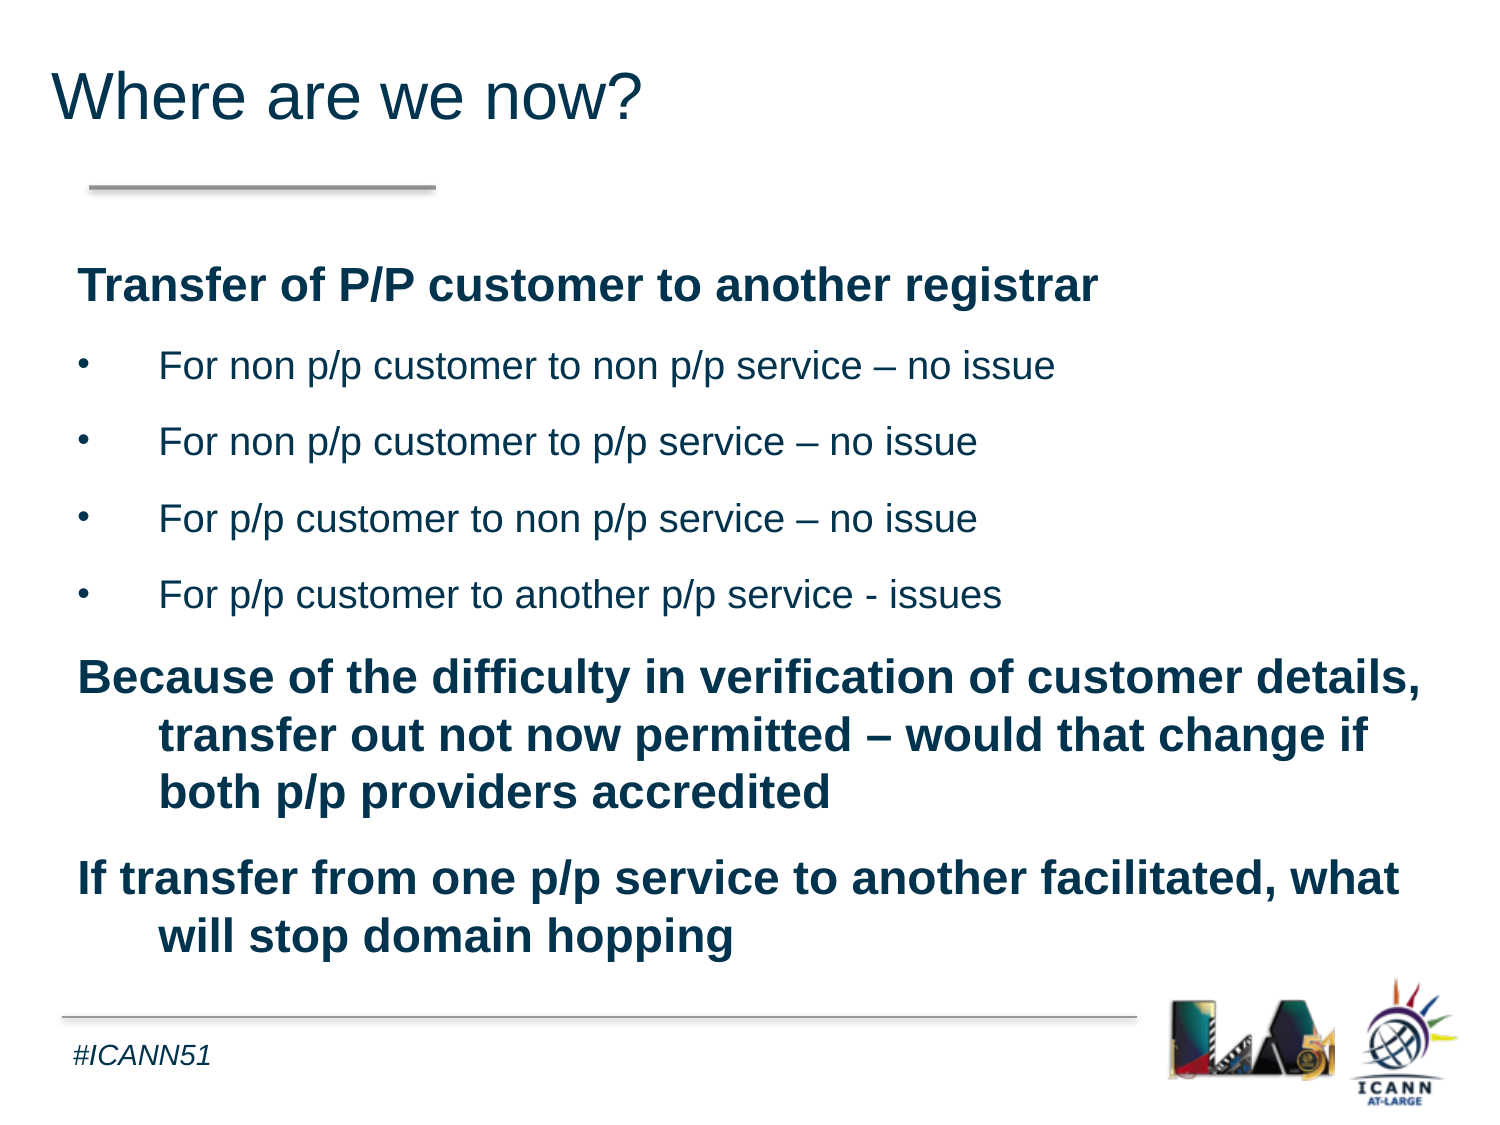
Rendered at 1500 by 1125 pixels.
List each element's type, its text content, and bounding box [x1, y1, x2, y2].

picture [1167, 974, 1462, 1110]
list Transfer of P/P customer to another registrar For non p/p customer to non p/p service – no issue For non p/p customer to p/p service – no issue For p/p customer to non p/p service – no issue For p/p customer to another p/p service - issues Because of the difficulty in verification of customer details, transfer out not now permitted – would that change if both p/p providers accredited If transfer from one p/p service to another facilitated, what will stop domain hopping [50, 249, 1450, 969]
list Where are we now? [23, 50, 1450, 150]
